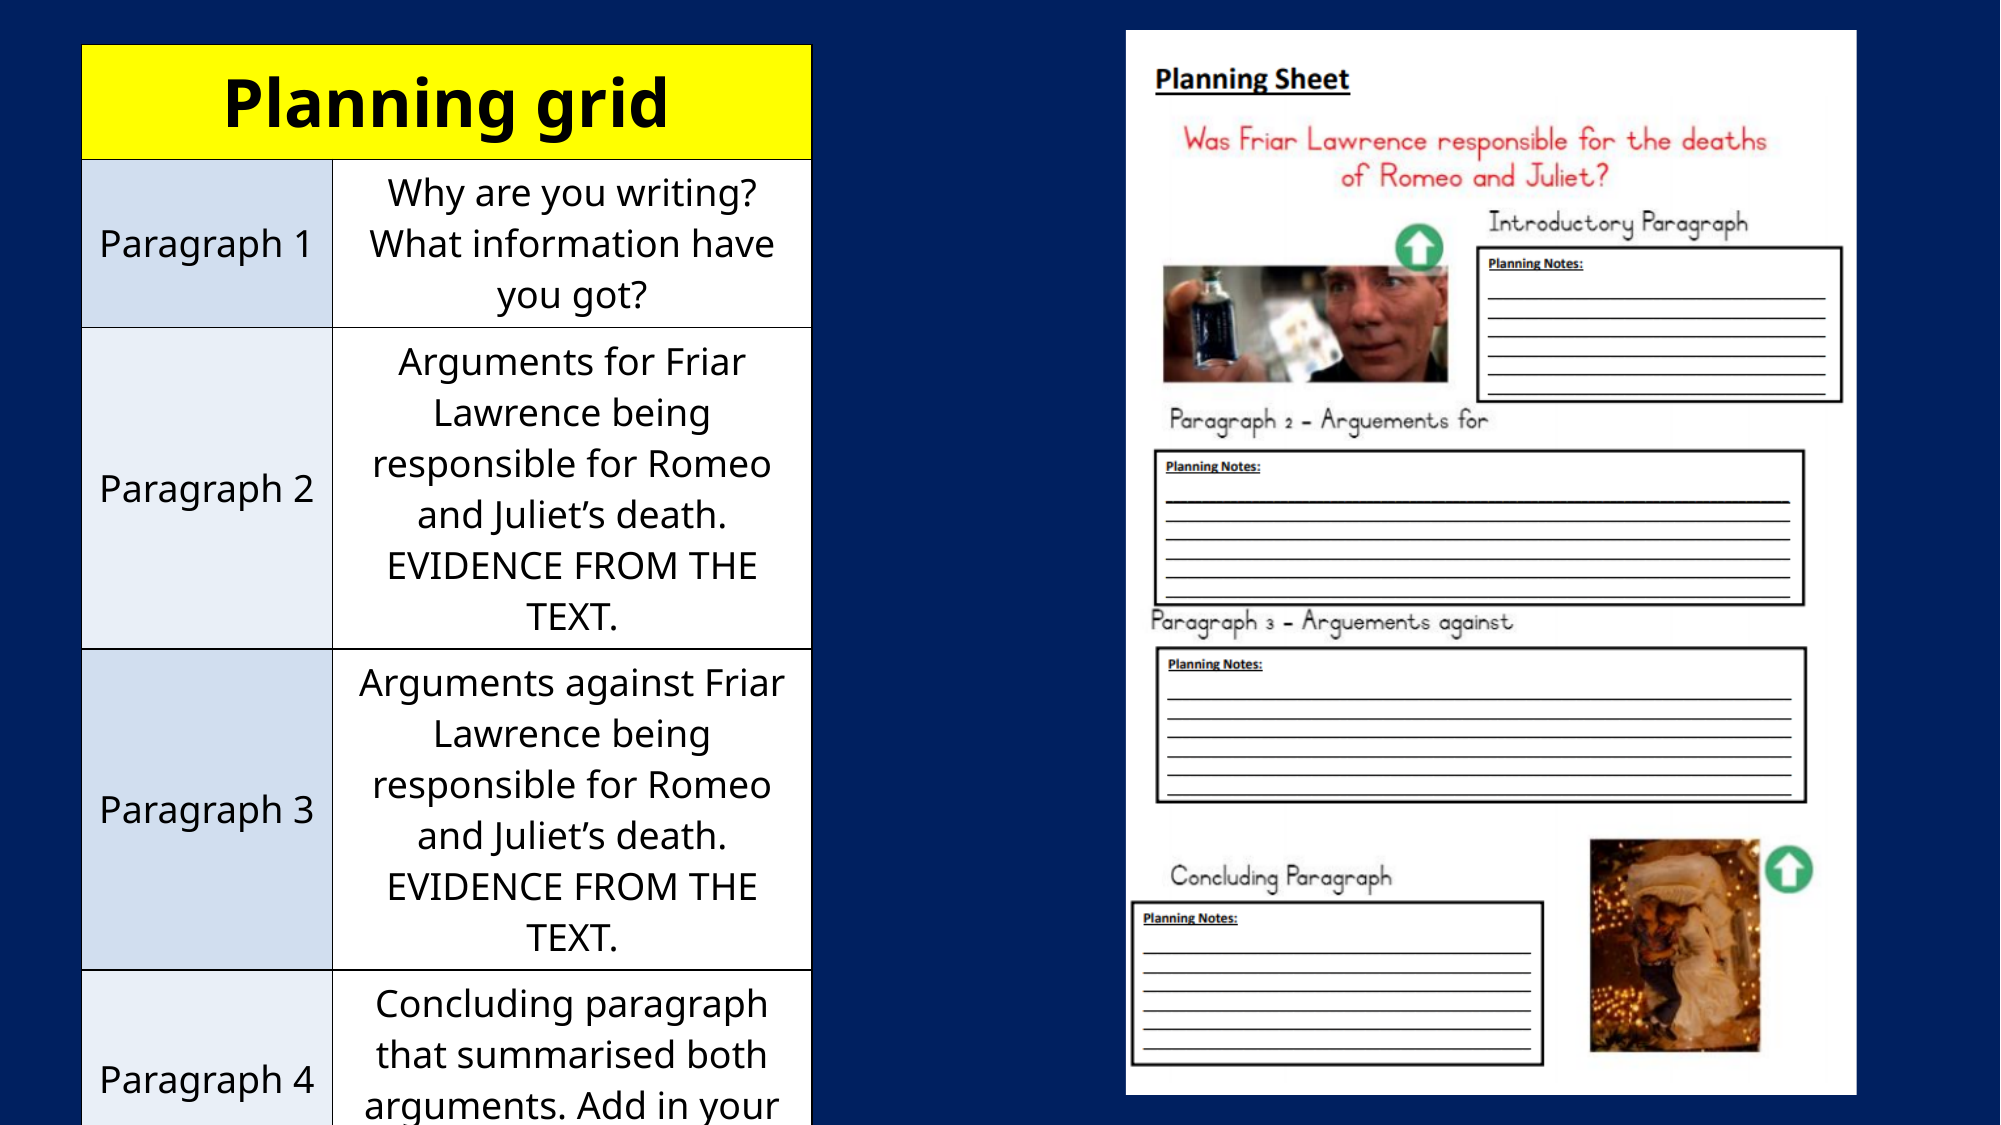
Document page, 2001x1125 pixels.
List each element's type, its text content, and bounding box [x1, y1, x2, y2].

table_cell Concluding paragraph that summarised both arguments. Add in your personal opinion. [333, 971, 811, 1125]
table_cell Paragraph 1 [82, 160, 332, 327]
table_cell Paragraph 2 [82, 328, 332, 648]
table_cell Why are you writing? What information have you got? [333, 160, 811, 327]
picture [1125, 30, 1857, 1095]
table_cell Paragraph 3 [82, 650, 332, 969]
table_cell Arguments for Friar Lawrence being responsible for Romeo and Juliet’s death. EVIDENCE FROM THE TEXT. [333, 328, 811, 648]
table_cell Arguments against Friar Lawrence being responsible for Romeo and Juliet’s death. EVIDENCE FROM THE TEXT. [333, 650, 811, 969]
table_header Planning grid [82, 45, 811, 159]
table_cell Paragraph 4 [82, 971, 332, 1125]
